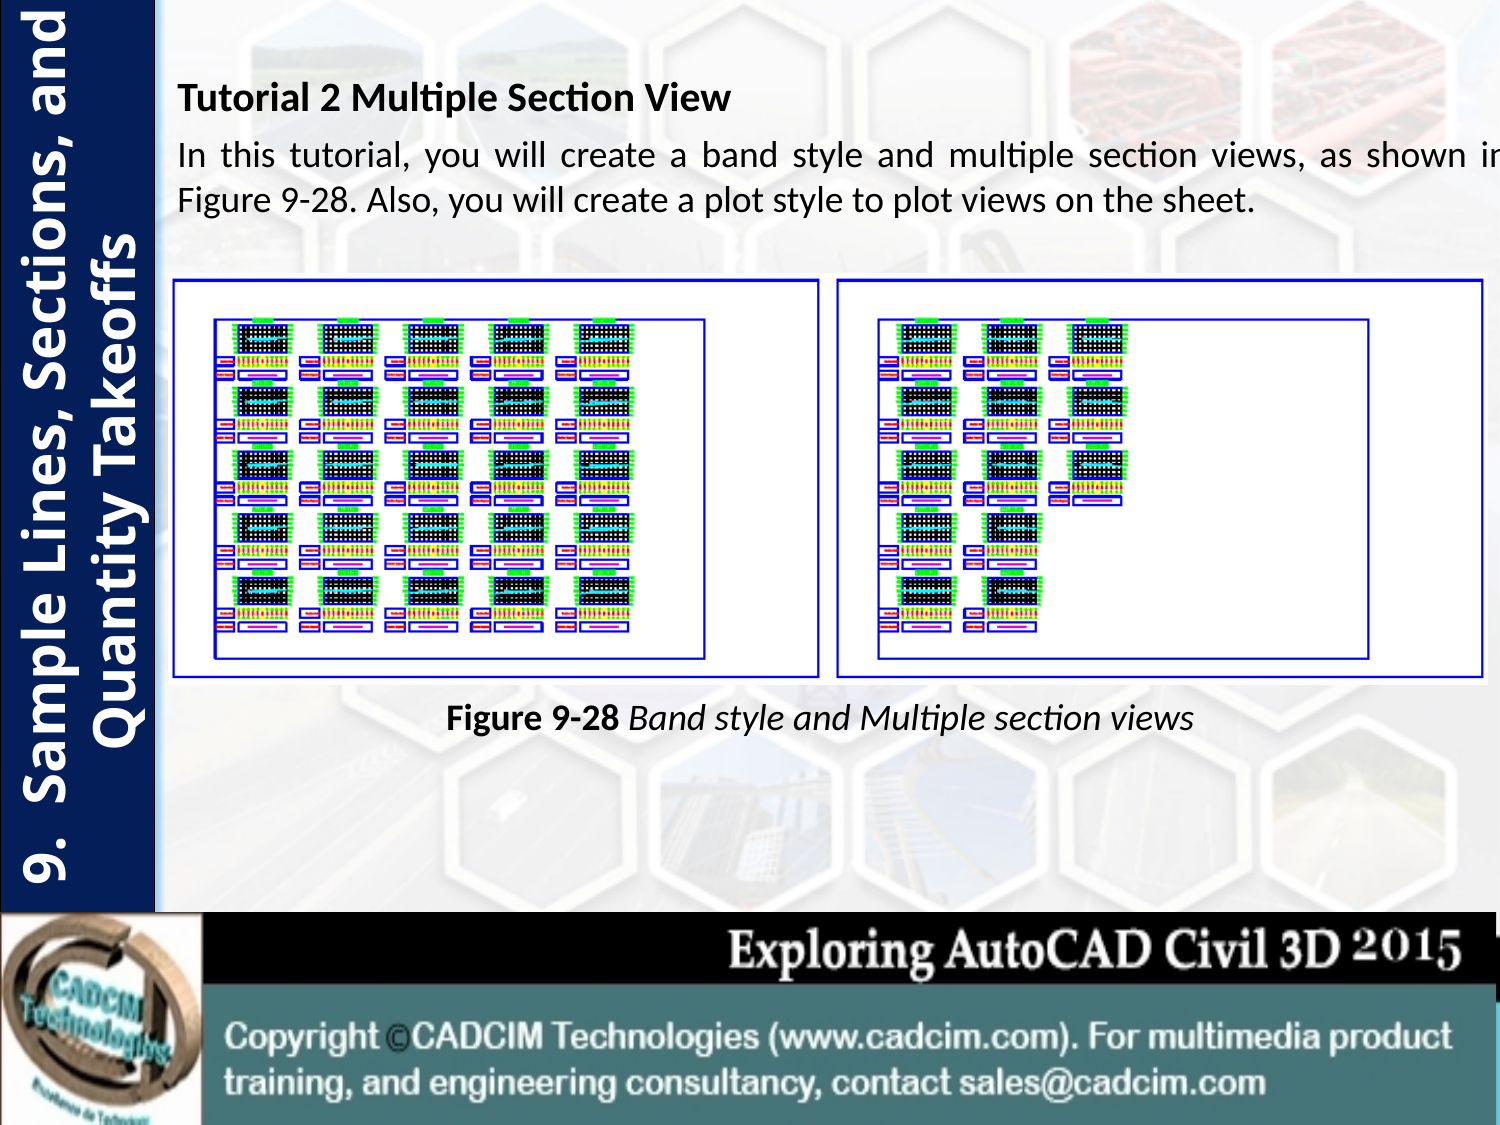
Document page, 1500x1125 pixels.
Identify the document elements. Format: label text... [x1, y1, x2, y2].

picture [0, 0, 1500, 1125]
text_box Figure 9-28 Band style and Multiple section views [212, 685, 1438, 746]
text_box In this tutorial, you will create a band style and multiple section views, as shown in Figure 9-28. Also, you will create a plot style to plot views on the sheet. [162, 123, 1500, 228]
text_box Tutorial 2 Multiple Section View [162, 62, 913, 123]
